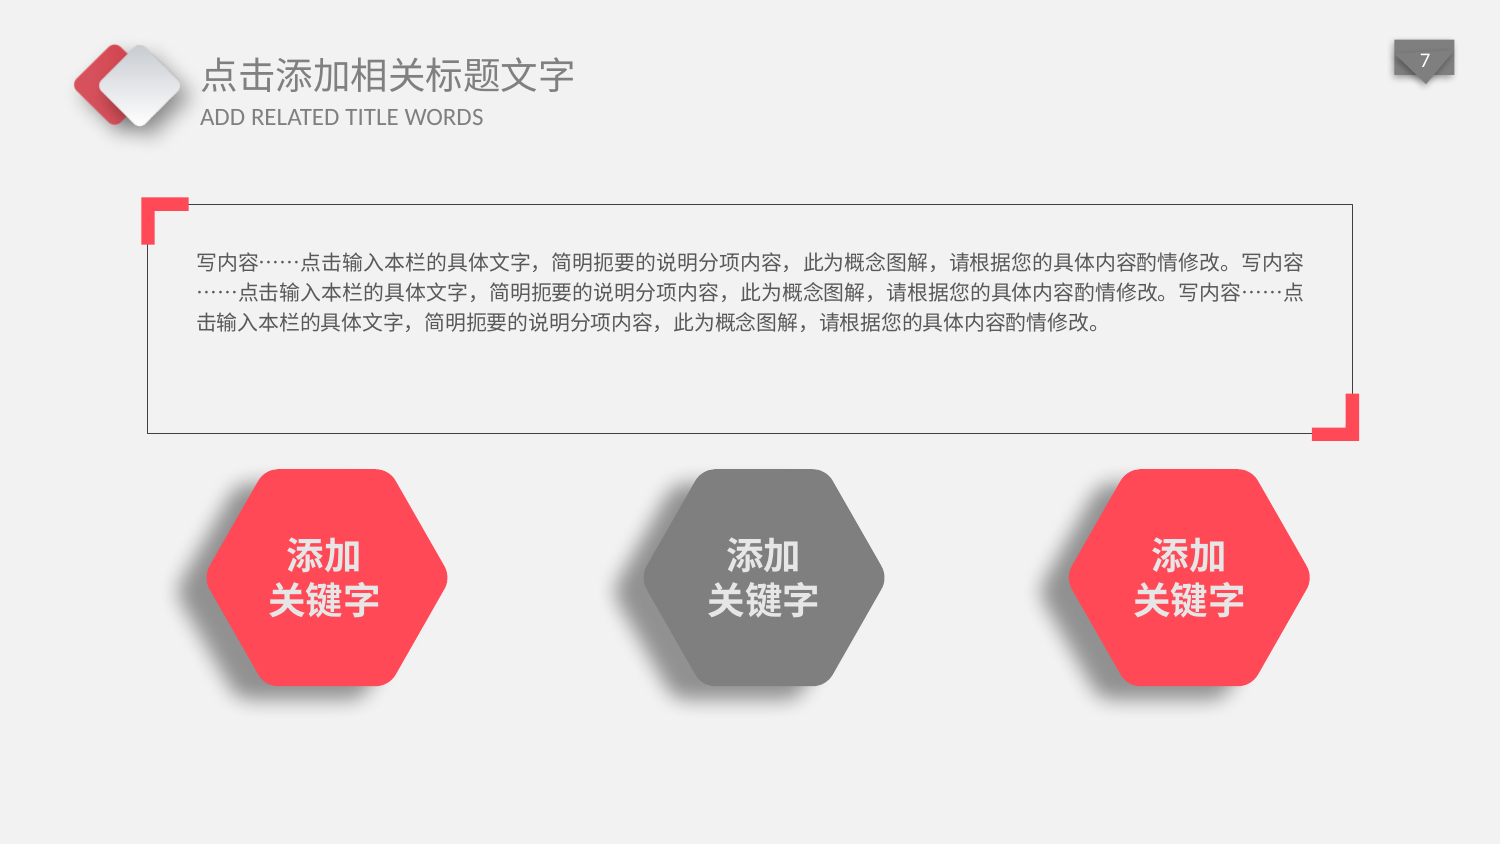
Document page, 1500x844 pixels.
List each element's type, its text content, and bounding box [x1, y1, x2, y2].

text_box [1068, 469, 1310, 687]
text_box 添加 关键字 [684, 531, 844, 622]
text_box [1310, 392, 1361, 443]
text_box 添加 关键字 [244, 531, 404, 622]
text_box [139, 195, 191, 247]
text_box [145, 203, 1355, 436]
text_box [206, 469, 448, 687]
text_box 写内容……点击输入本栏的具体文字，简明扼要的说明分项内容，此为概念图解，请根据您的具体内容酌情修改。写内容……点击输入本栏的具体文字，简明扼要的说明分项内容，此为概念图解，请根据您的具体内容酌情修改。写内容……点击输入本栏的具体文字，简明扼要的说明分项内容，此为概念图解，请根据您的具体内容酌情修改。 [196, 244, 1304, 335]
picture [89, 35, 190, 136]
text_box [643, 469, 885, 687]
text_box 添加 关键字 [1109, 531, 1269, 622]
